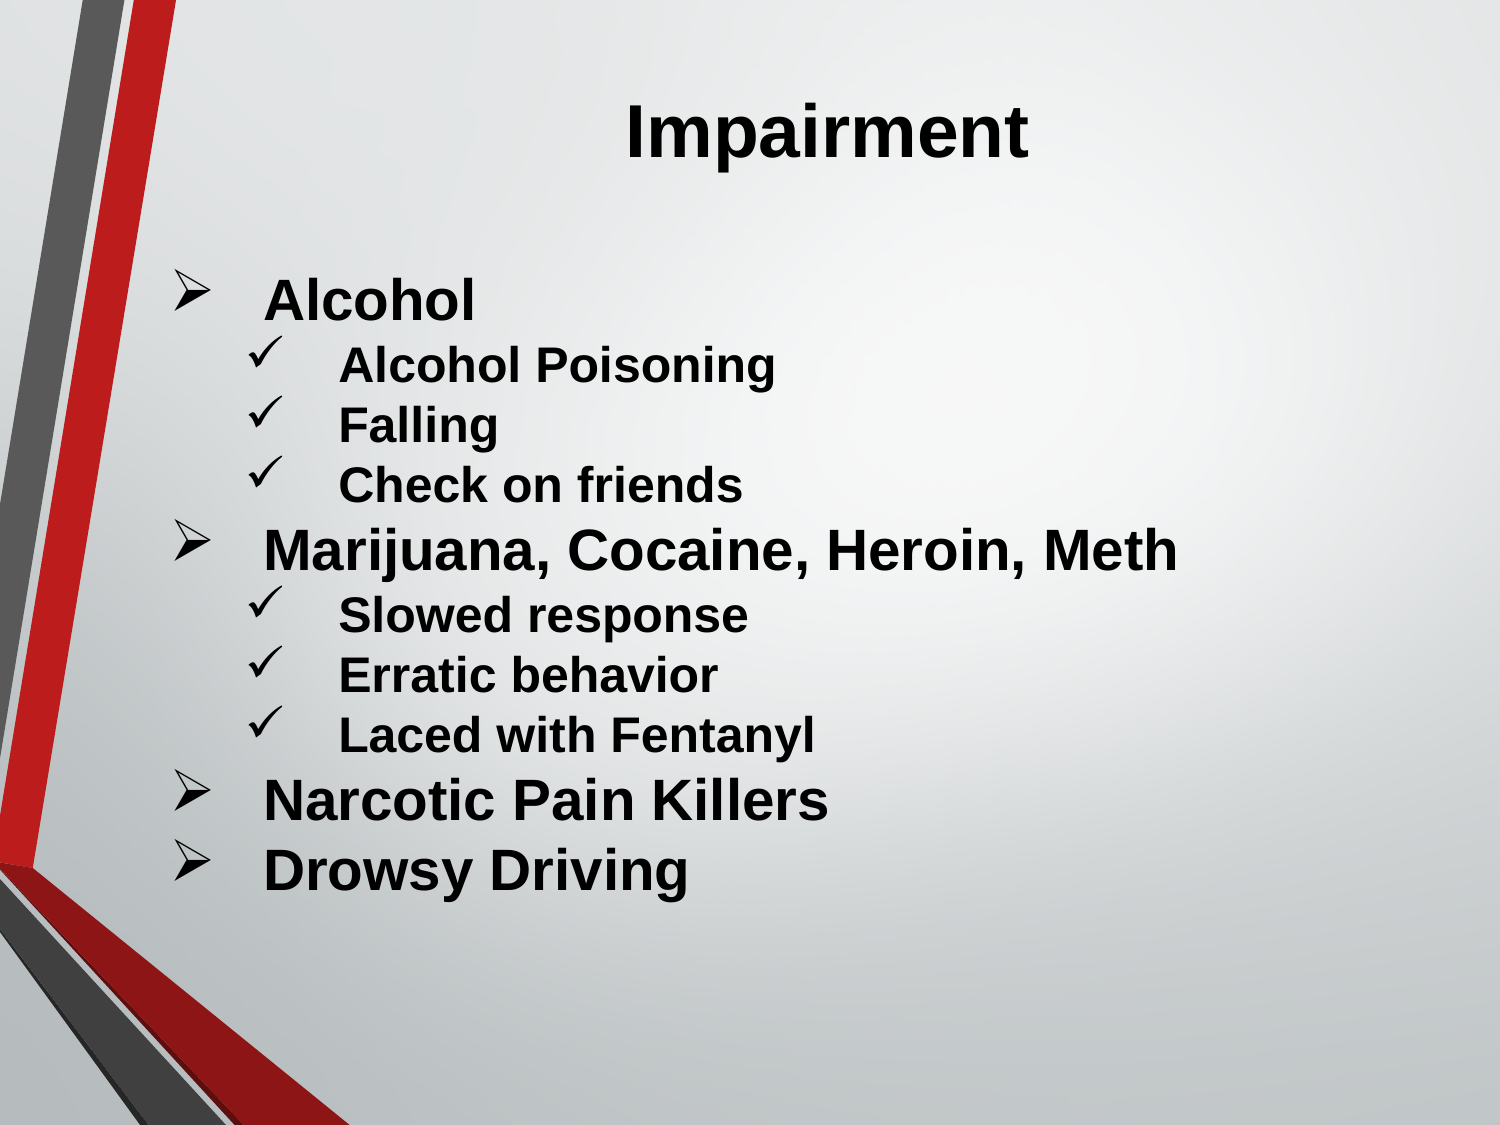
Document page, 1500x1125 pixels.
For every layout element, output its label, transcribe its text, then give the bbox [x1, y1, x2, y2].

title Impairment Alcohol Alcohol Poisoning Falling Check on friends Marijuana, Cocaine, Heroin, Meth Slowed response Erratic behavior Laced with Fentanyl Narcotic Pain Killers Drowsy Driving [154, 75, 1500, 188]
